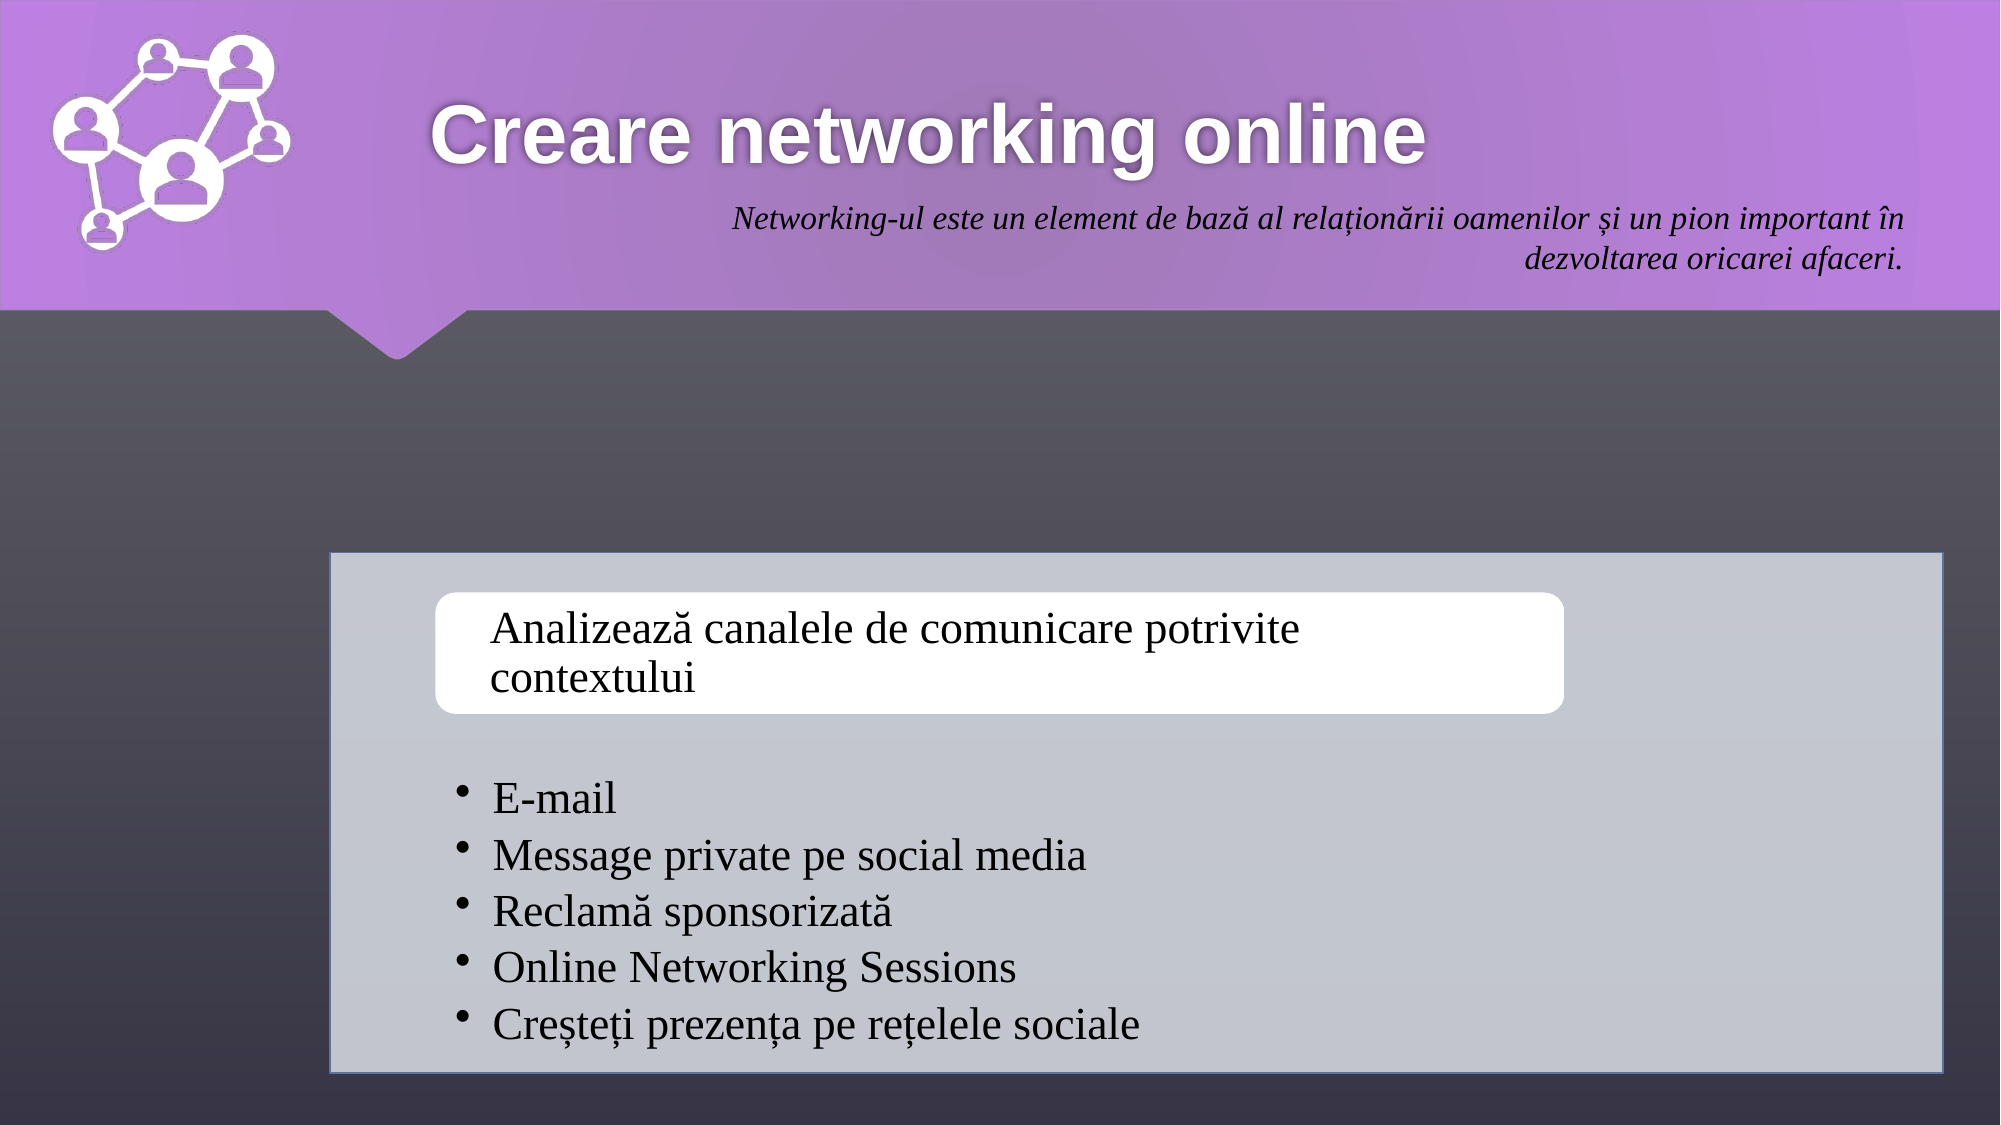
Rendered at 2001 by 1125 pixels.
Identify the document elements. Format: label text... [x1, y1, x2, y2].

picture [34, 8, 305, 280]
text_box Networking-ul este un element de bază al relaționării oamenilor și un pion important în dezvoltarea oricarei afaceri. [612, 189, 1920, 278]
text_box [329, 278, 1944, 1101]
title Creare networking online [414, 51, 1667, 189]
